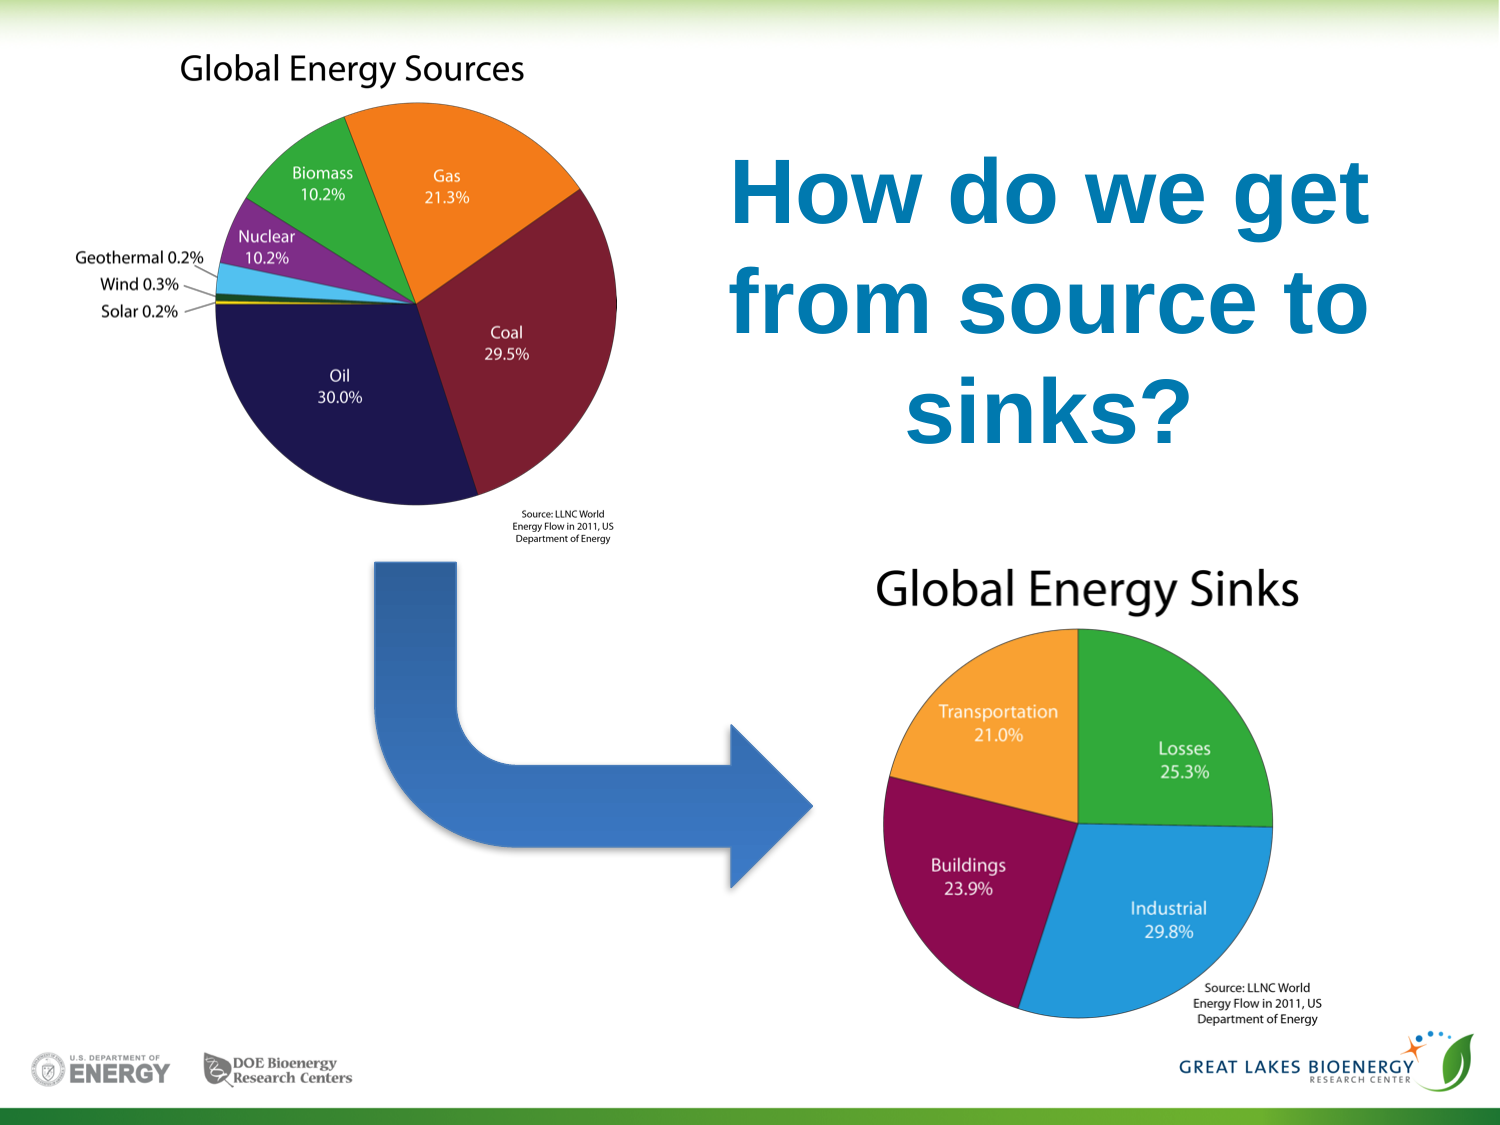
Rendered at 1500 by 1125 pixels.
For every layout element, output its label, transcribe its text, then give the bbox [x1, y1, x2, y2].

text_box [374, 561, 813, 889]
text_box How do we get from source to sinks? [699, 124, 1400, 470]
picture [0, 0, 1500, 1125]
